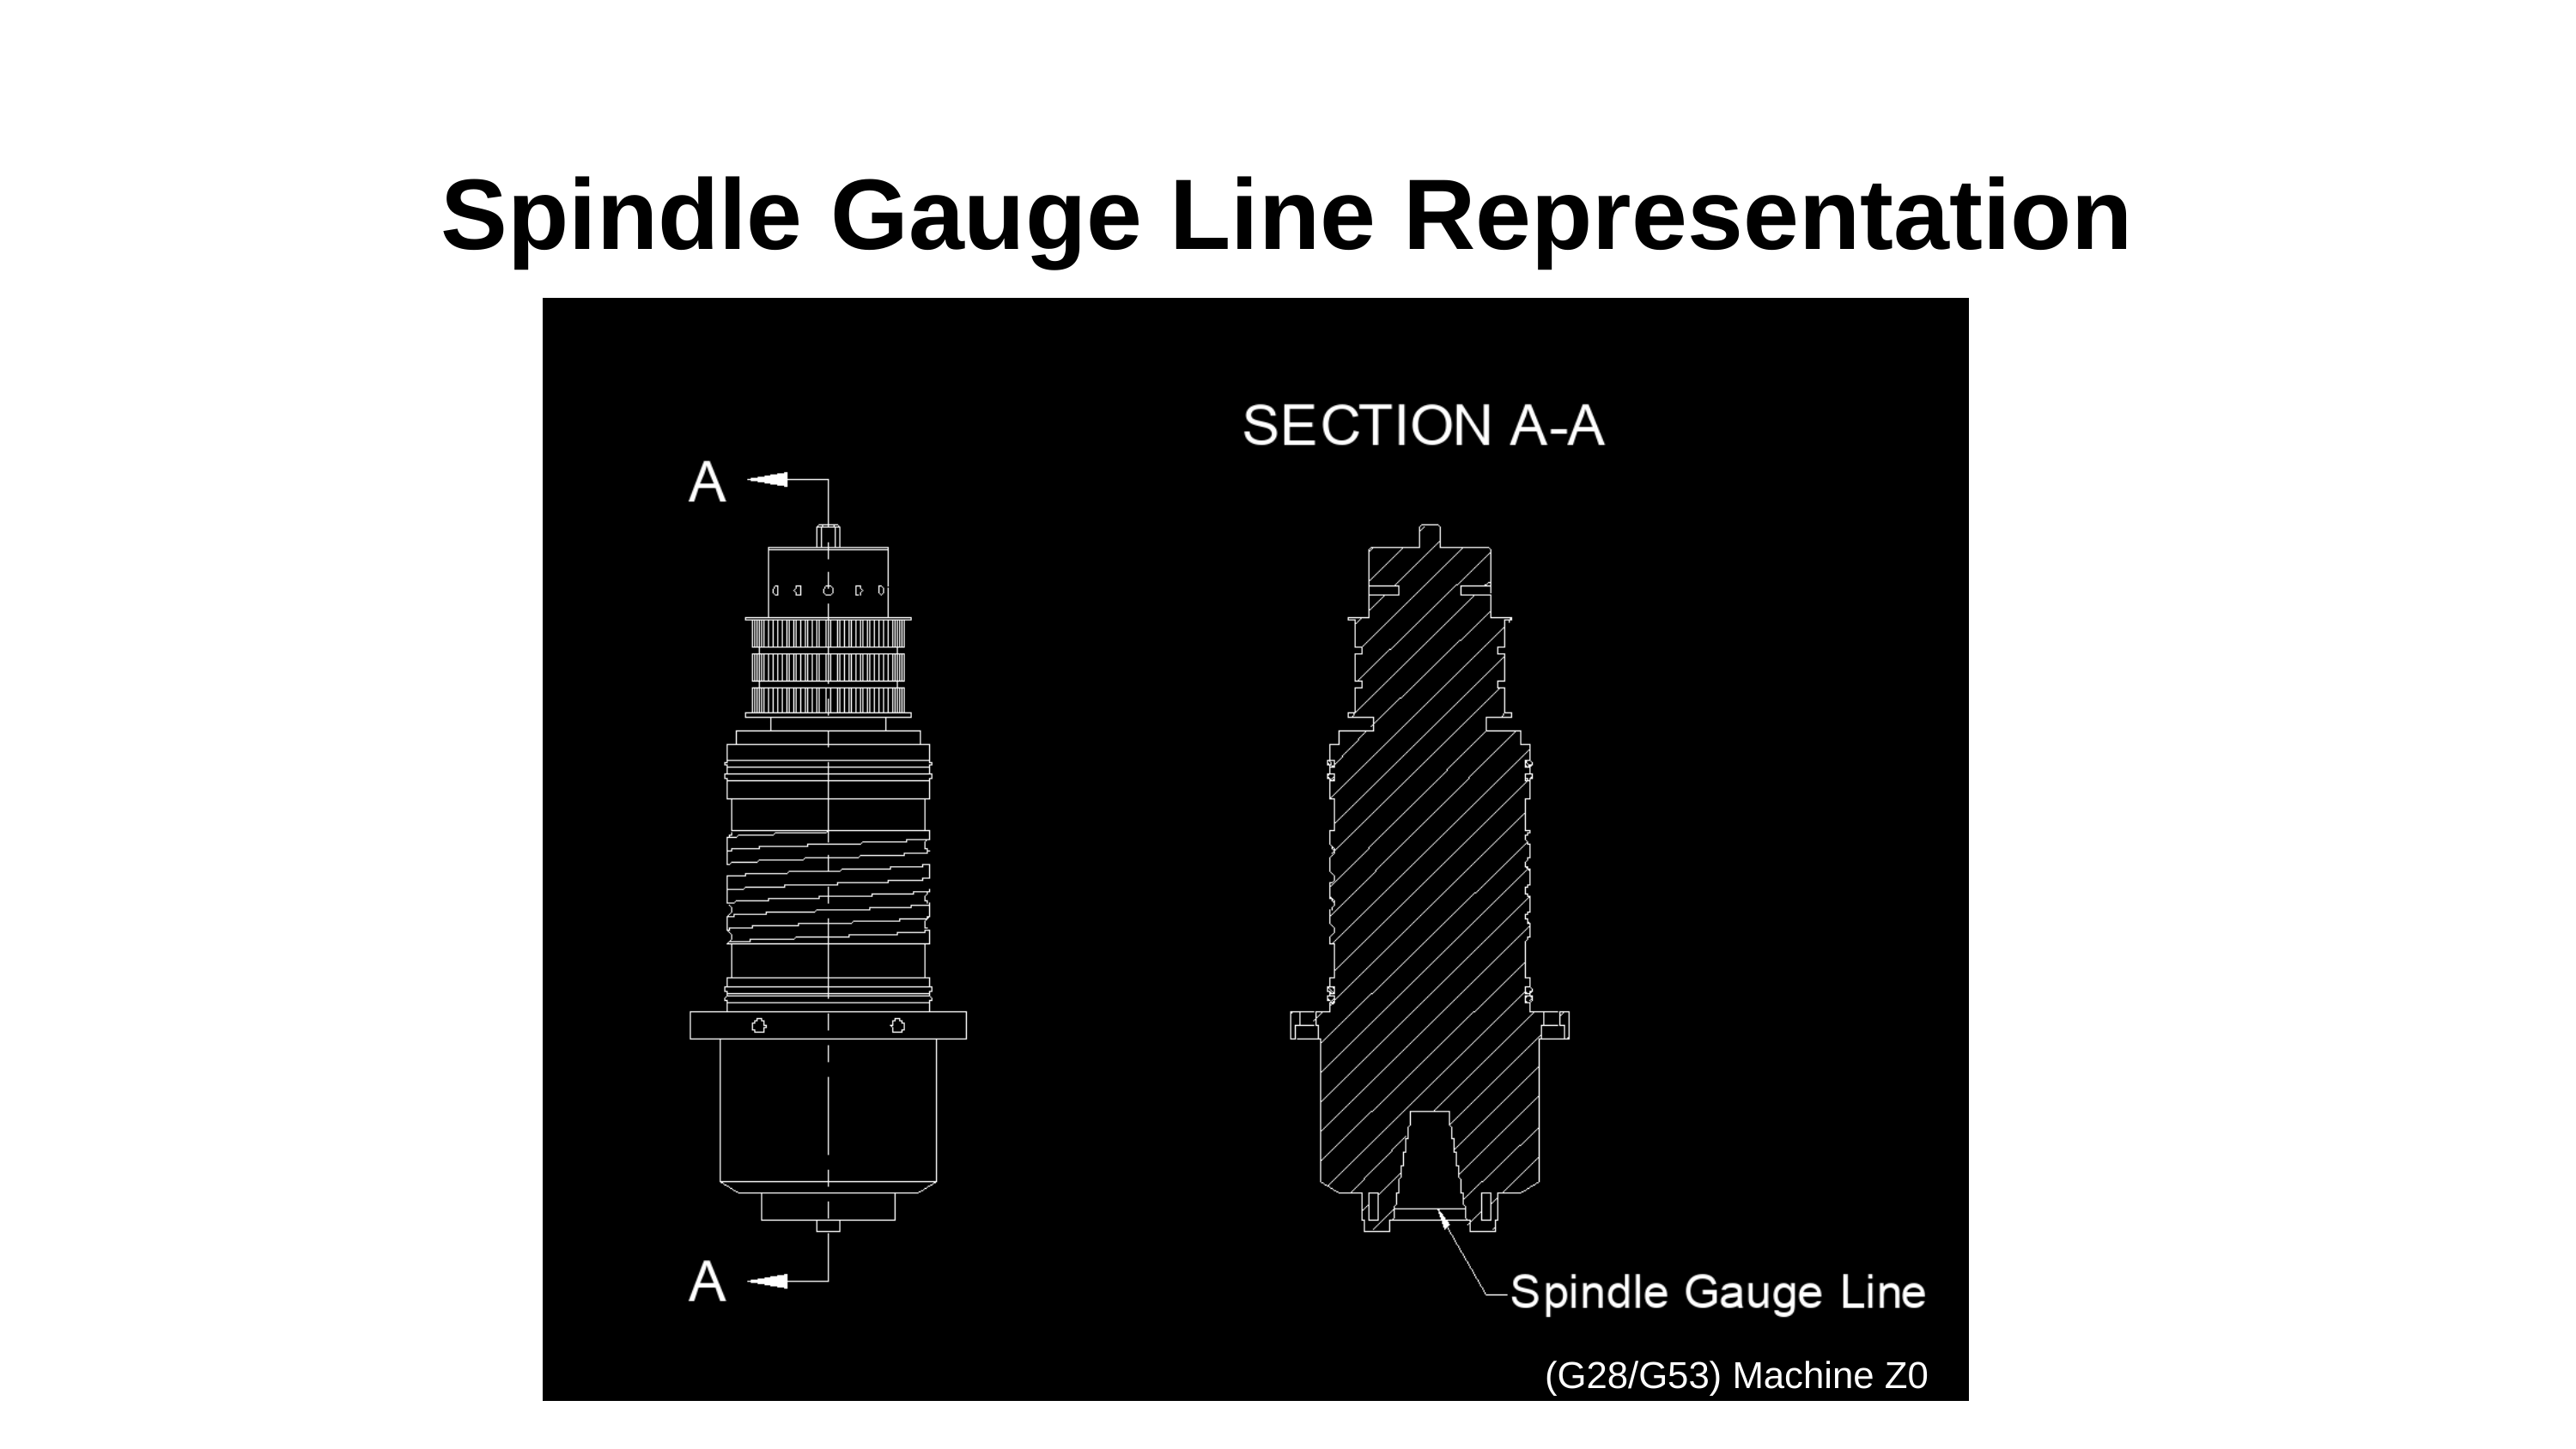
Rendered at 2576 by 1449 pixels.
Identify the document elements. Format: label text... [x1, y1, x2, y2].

title Spindle Gauge Line Representation [177, 76, 2399, 357]
text_box (G28/G53) Machine Z0 [1532, 1344, 2342, 1447]
picture [543, 298, 1969, 1401]
